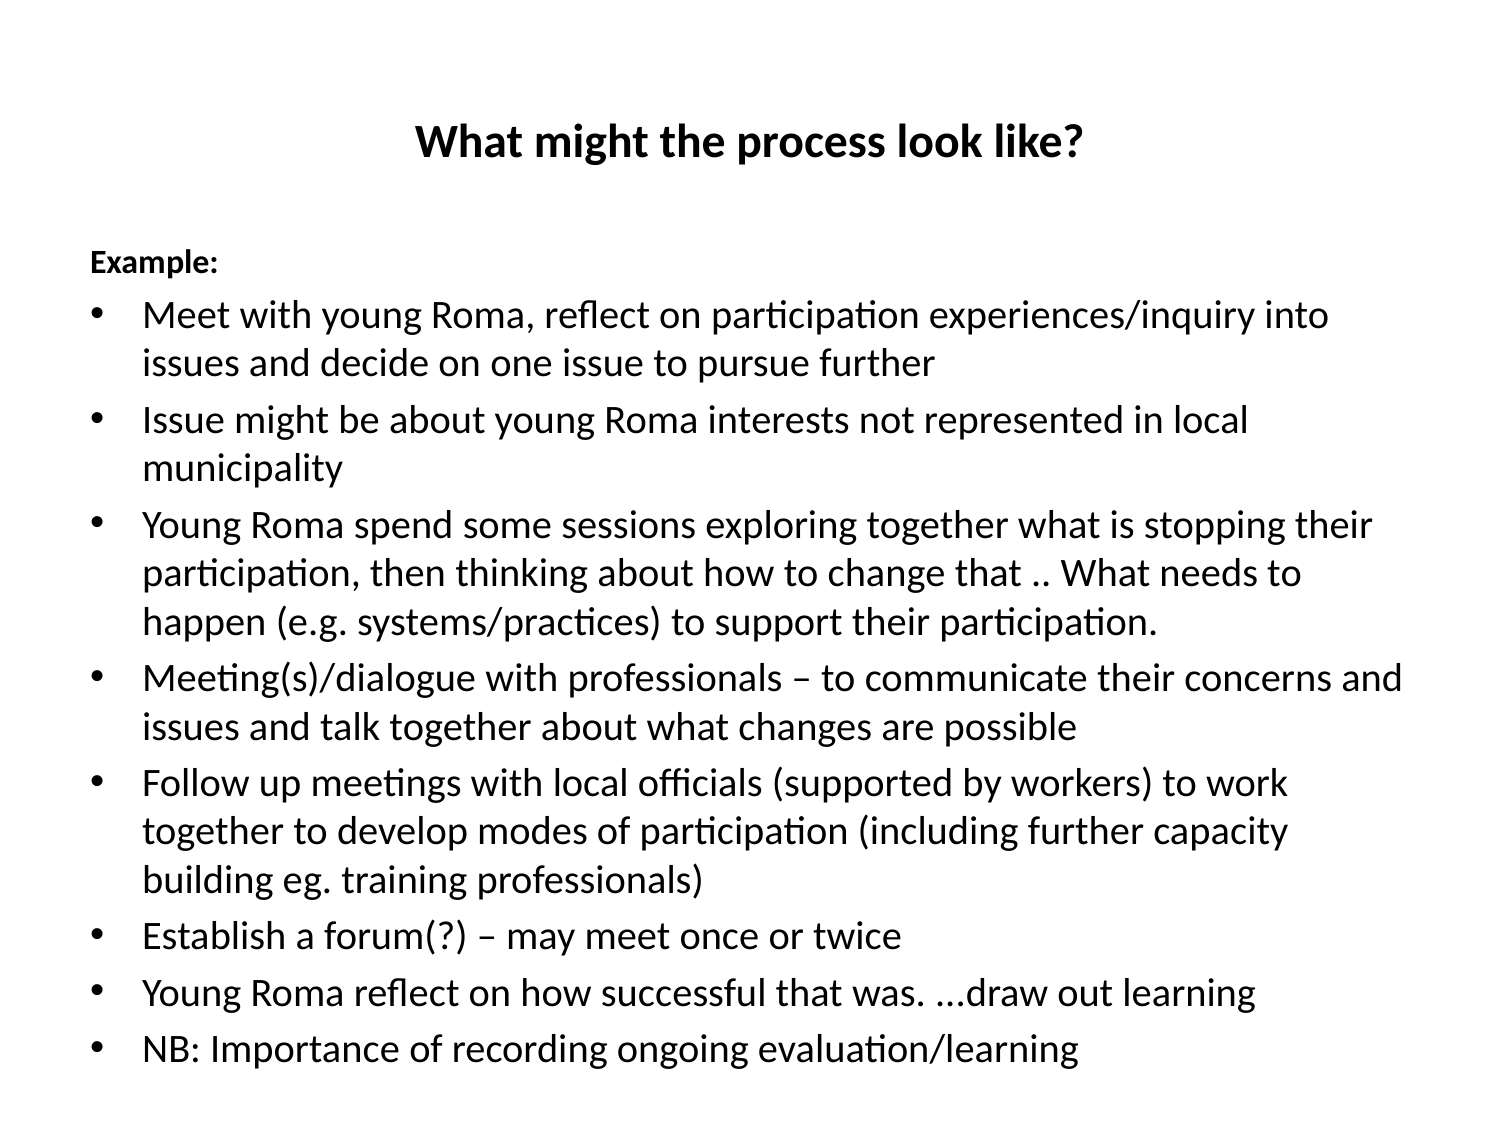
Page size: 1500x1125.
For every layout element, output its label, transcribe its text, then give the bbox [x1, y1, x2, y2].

title What might the process look like? [75, 45, 1425, 231]
list Example: Meet with young Roma, reflect on participation experiences/inquiry into issues and decide on one issue to pursue further Issue might be about young Roma interests not represented in local municipality Young Roma spend some sessions exploring together what is stopping their participation, then thinking about how to change that .. What needs to happen (e.g. systems/practices) to support their participation. Meeting(s)/dialogue with professionals – to communicate their concerns and issues and talk together about what changes are possible Follow up meetings with local officials (supported by workers) to work together to develop modes of participation (including further capacity building eg. training professionals) Establish a forum(?) – may meet once or twice Young Roma reflect on how successful that was. ...draw out learning NB: Importance of recording ongoing evaluation/learning [75, 231, 1425, 1083]
